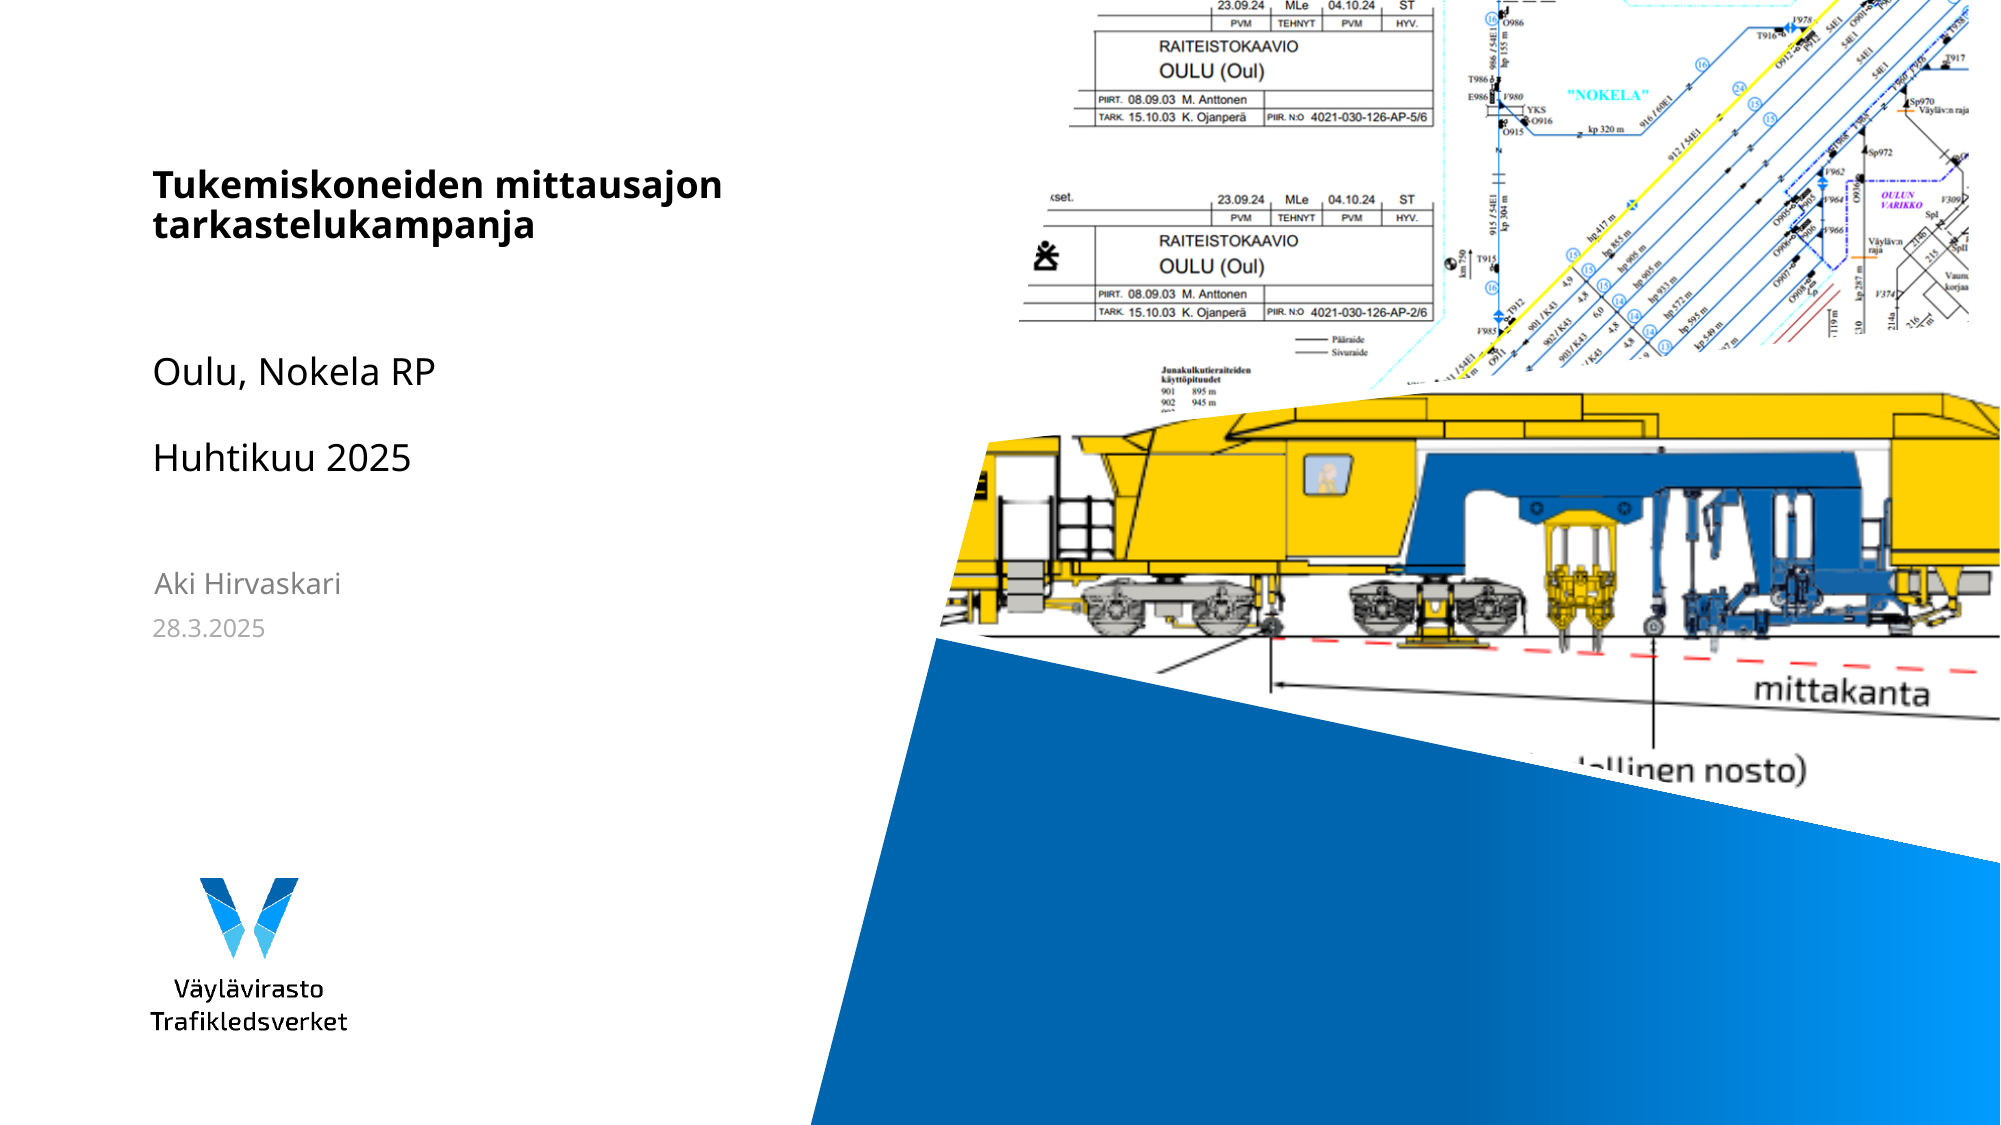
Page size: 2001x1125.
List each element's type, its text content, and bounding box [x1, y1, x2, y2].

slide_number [137, 590, 409, 651]
picture [939, 0, 2001, 854]
title Tukemiskoneiden mittausajon tarkastelukampanja [137, 75, 990, 338]
picture [112, 840, 387, 1070]
subtitle Oulu, Nokela RP Huhtikuu 2025 [137, 337, 783, 500]
footer Aki Hirvaskari [154, 565, 509, 601]
